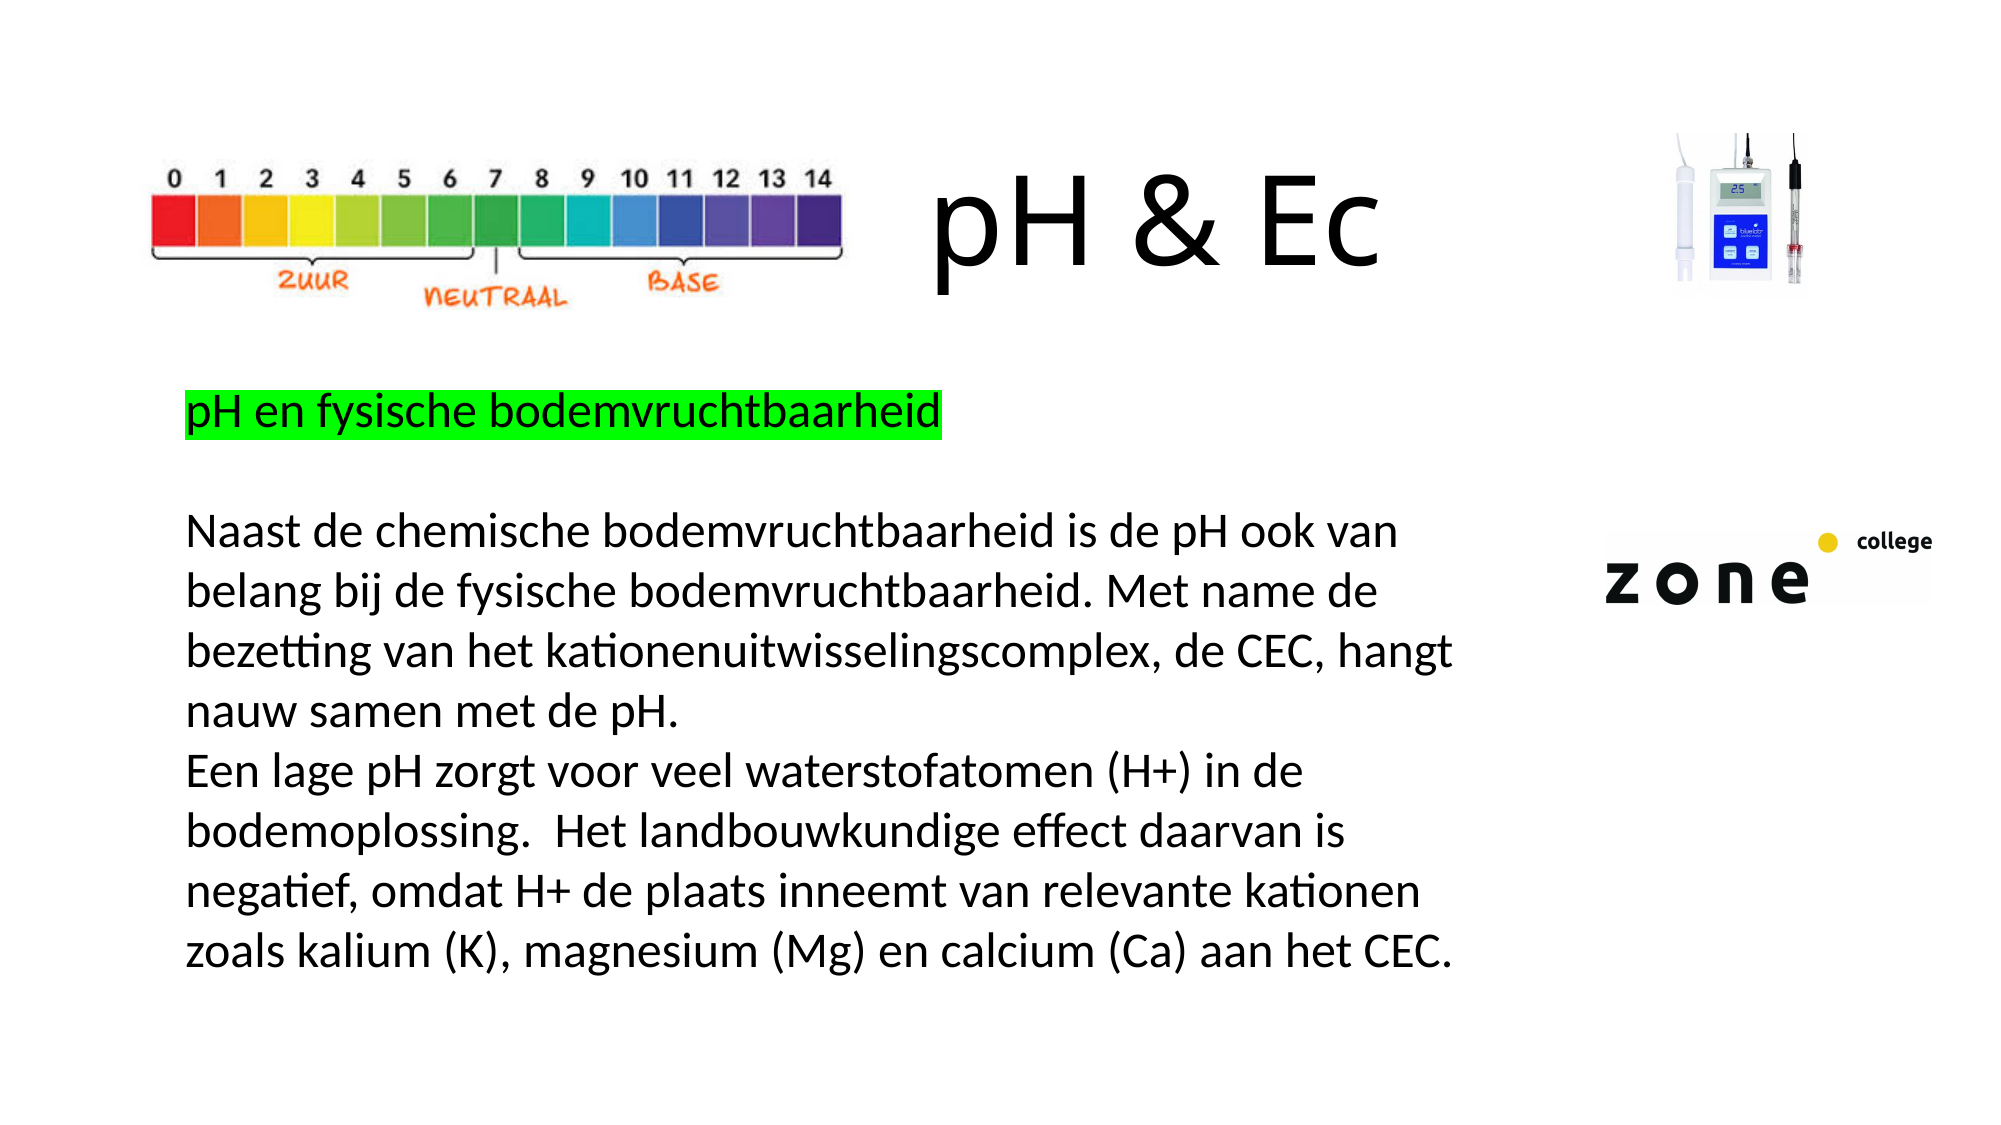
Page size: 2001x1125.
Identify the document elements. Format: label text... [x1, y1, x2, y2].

picture [1606, 531, 1932, 605]
text_box pH & Ec [912, 133, 1399, 298]
picture [136, 147, 860, 318]
text_box pH en fysische bodemvruchtbaarheid Naast de chemische bodemvruchtbaarheid is de pH ook van belang bij de fysische bodemvruchtbaarheid. Met name de bezetting van het kationenuitwisselingscomplex, de CEC, hangt nauw samen met de pH. Een lage pH zorgt voor veel waterstofatomen (H+) in de bodemoplossing. Het landbouwkundige effect daarvan is negatief, omdat H+ de plaats inneemt van relevante kationen zoals kalium (K), magnesium (Mg) en calcium (Ca) aan het CEC. [170, 369, 1544, 1030]
picture [1654, 133, 1821, 299]
